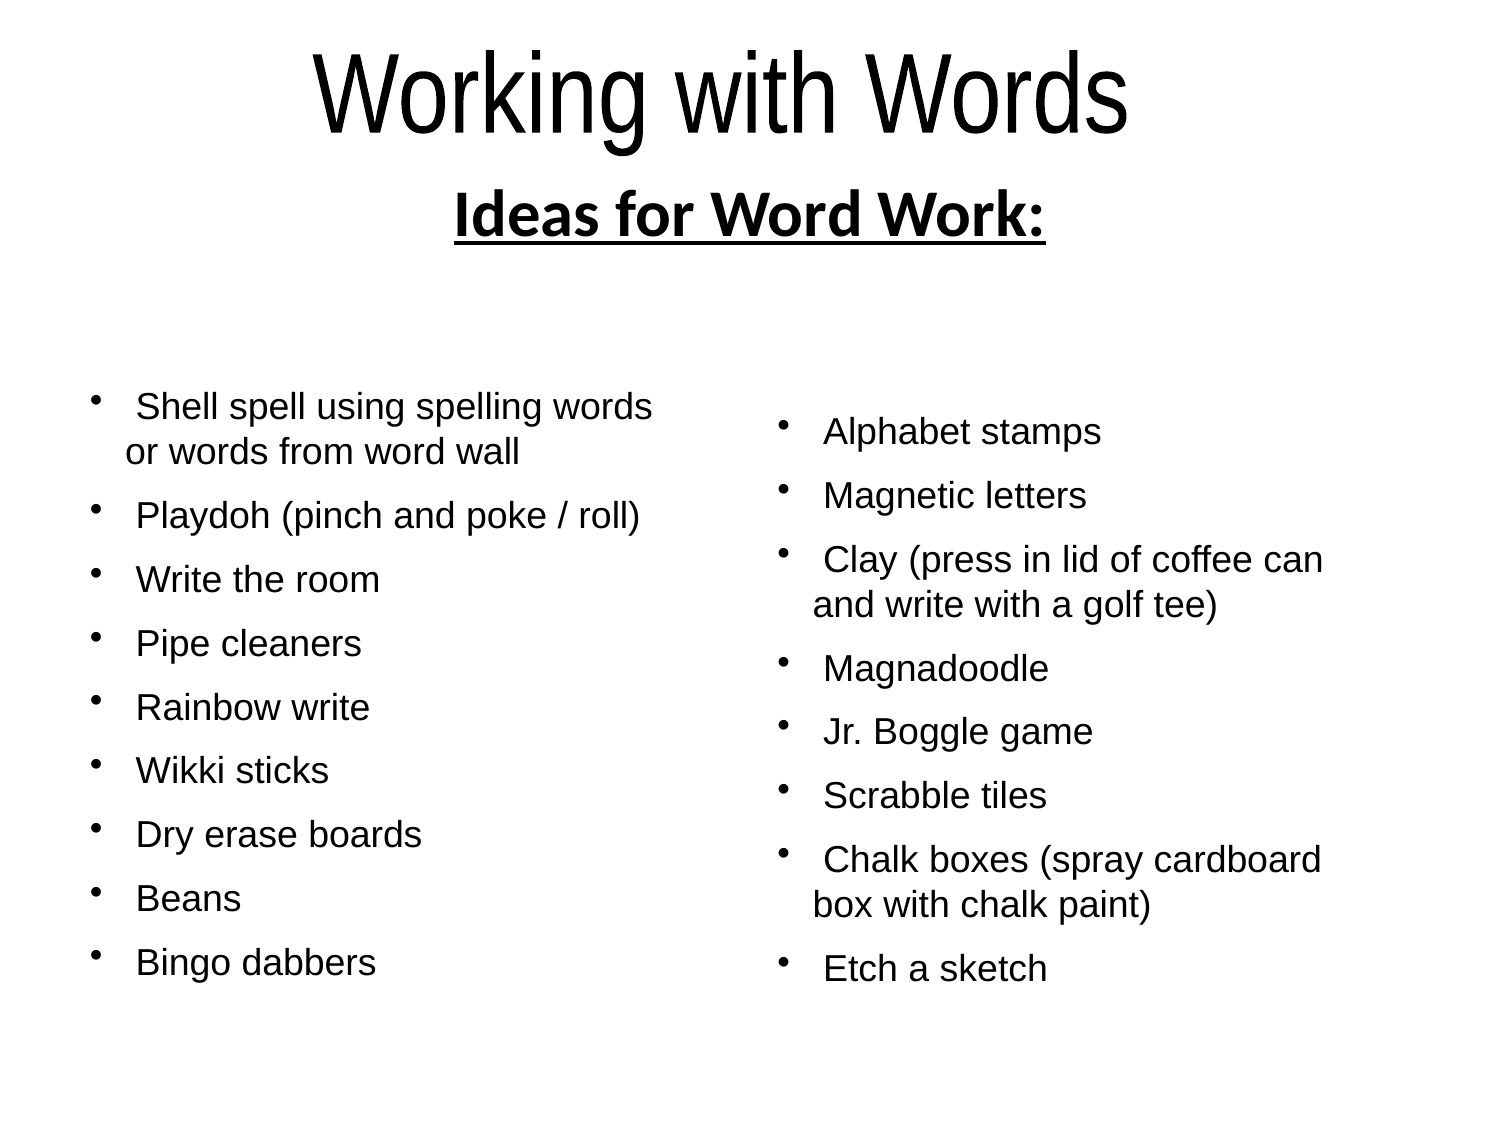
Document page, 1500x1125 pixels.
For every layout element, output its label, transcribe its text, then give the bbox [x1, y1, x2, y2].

list Ideas for Word Work: [74, 162, 1426, 1076]
text_box Shell spell using spelling words or words from word wall Playdoh (pinch and poke / roll) Write the room Pipe cleaners Rainbow write Wikki sticks Dry erase boards Beans Bingo dabbers [74, 374, 688, 990]
text_box Alphabet stamps Magnetic letters Clay (press in lid of coffee can and write with a golf tee) Magnadoodle Jr. Boggle game Scrabble tiles Chalk boxes (spray cardboard box with chalk paint) Etch a sketch [762, 399, 1388, 997]
